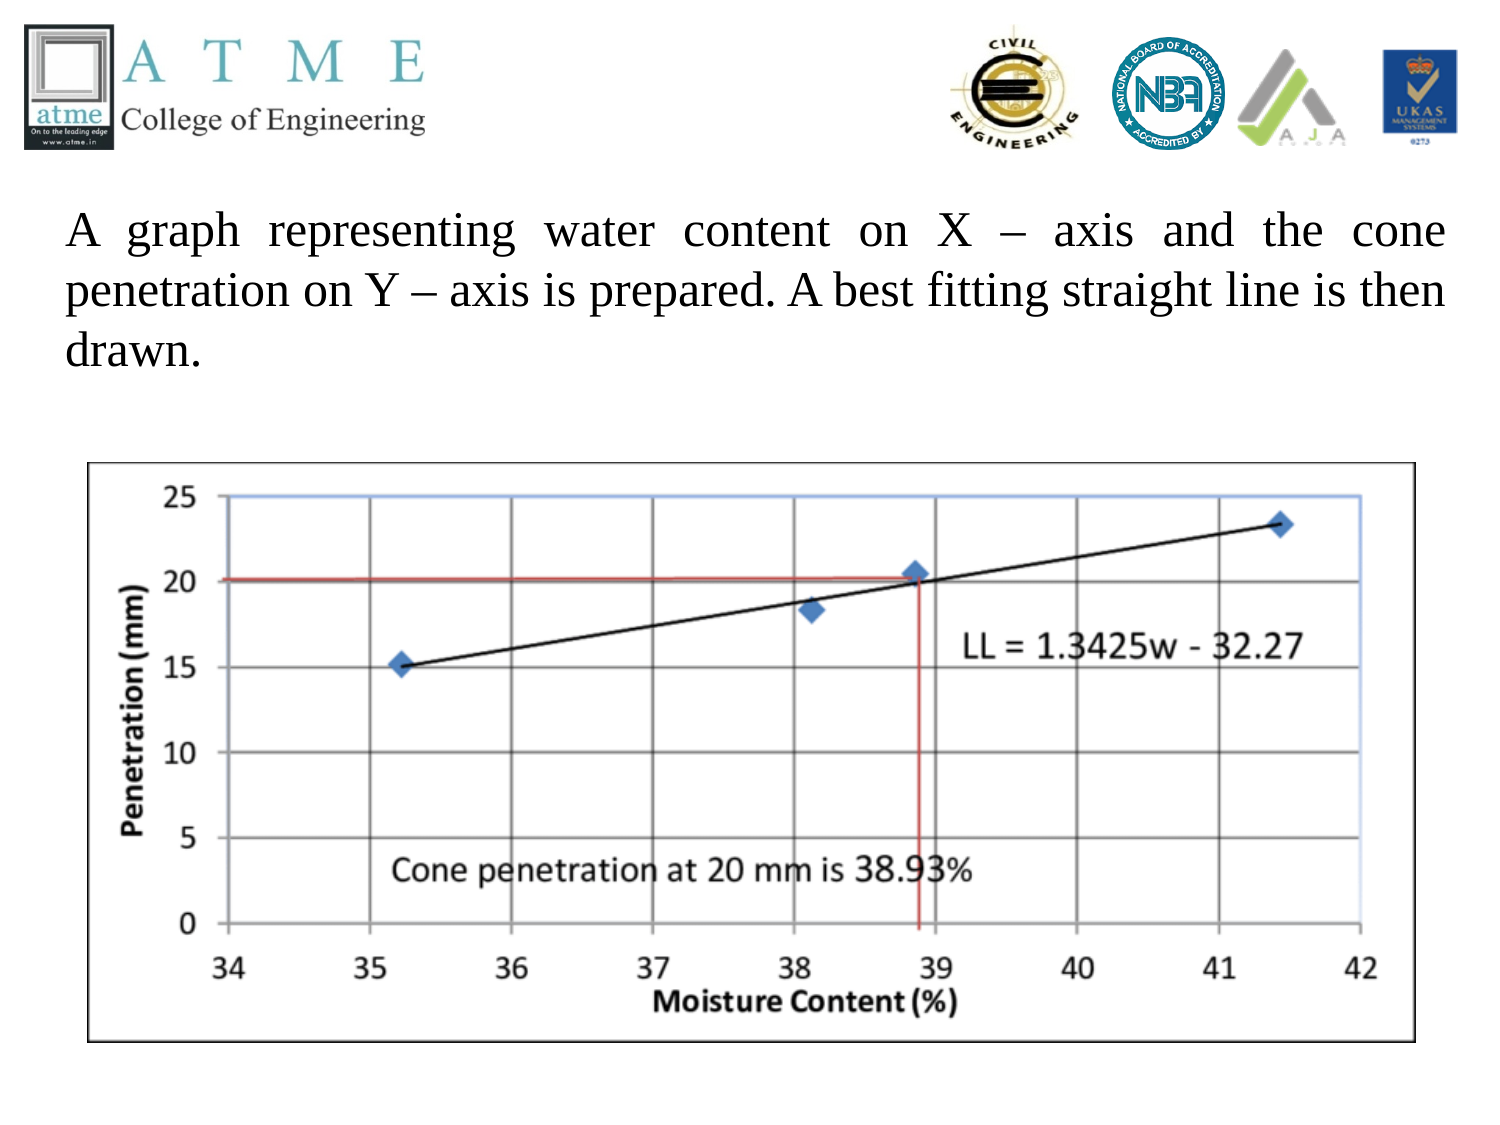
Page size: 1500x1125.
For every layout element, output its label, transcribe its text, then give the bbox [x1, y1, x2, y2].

text_box A graph representing water content on X – axis and the cone penetration on Y – axis is prepared. A best fitting straight line is then drawn. [49, 188, 1463, 384]
picture [24, 24, 425, 150]
picture [1184, 109, 1225, 150]
picture [1179, 37, 1225, 79]
picture [1237, 49, 1458, 146]
picture [950, 24, 1080, 150]
picture [1209, 103, 1218, 120]
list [87, 462, 1416, 1043]
picture [1112, 37, 1213, 150]
